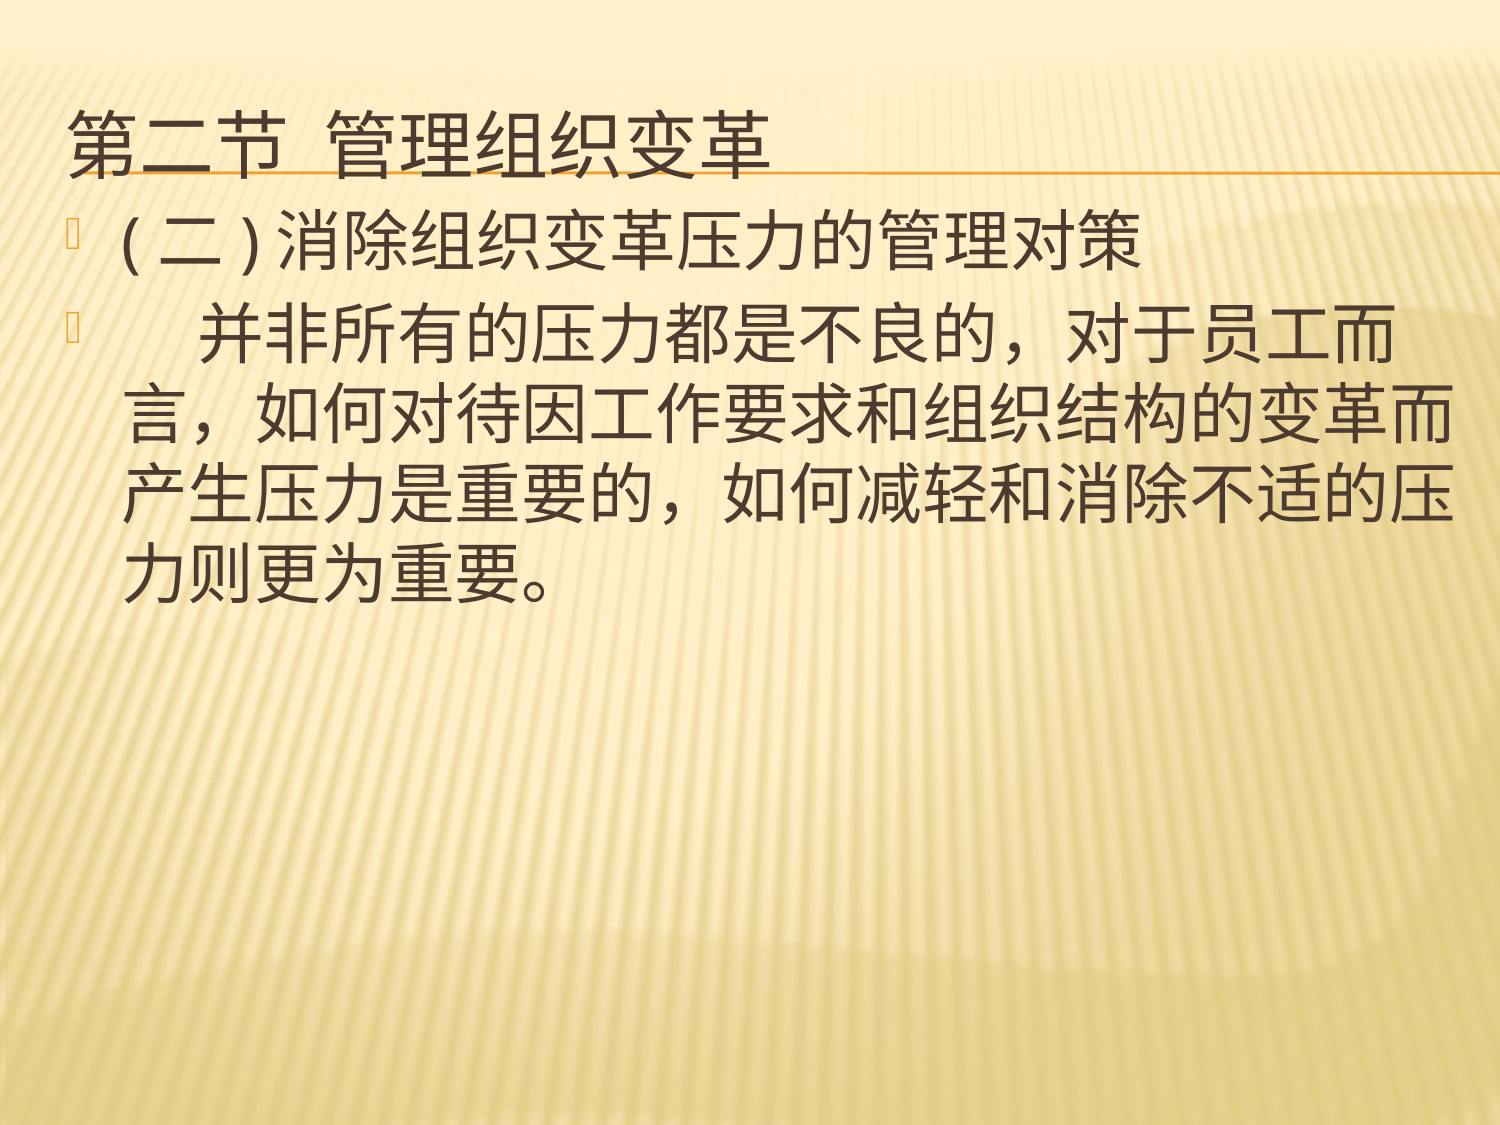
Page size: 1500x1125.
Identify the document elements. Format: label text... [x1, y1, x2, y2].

title 第二节 管理组织变革 [50, 75, 1475, 191]
list (二)消除组织变革压力的管理对策 并非所有的压力都是不良的，对于员工而言，如何对待因工作要求和组织结构的变革而产生压力是重要的，如何减轻和消除不适的压力则更为重要。 [49, 191, 1476, 934]
